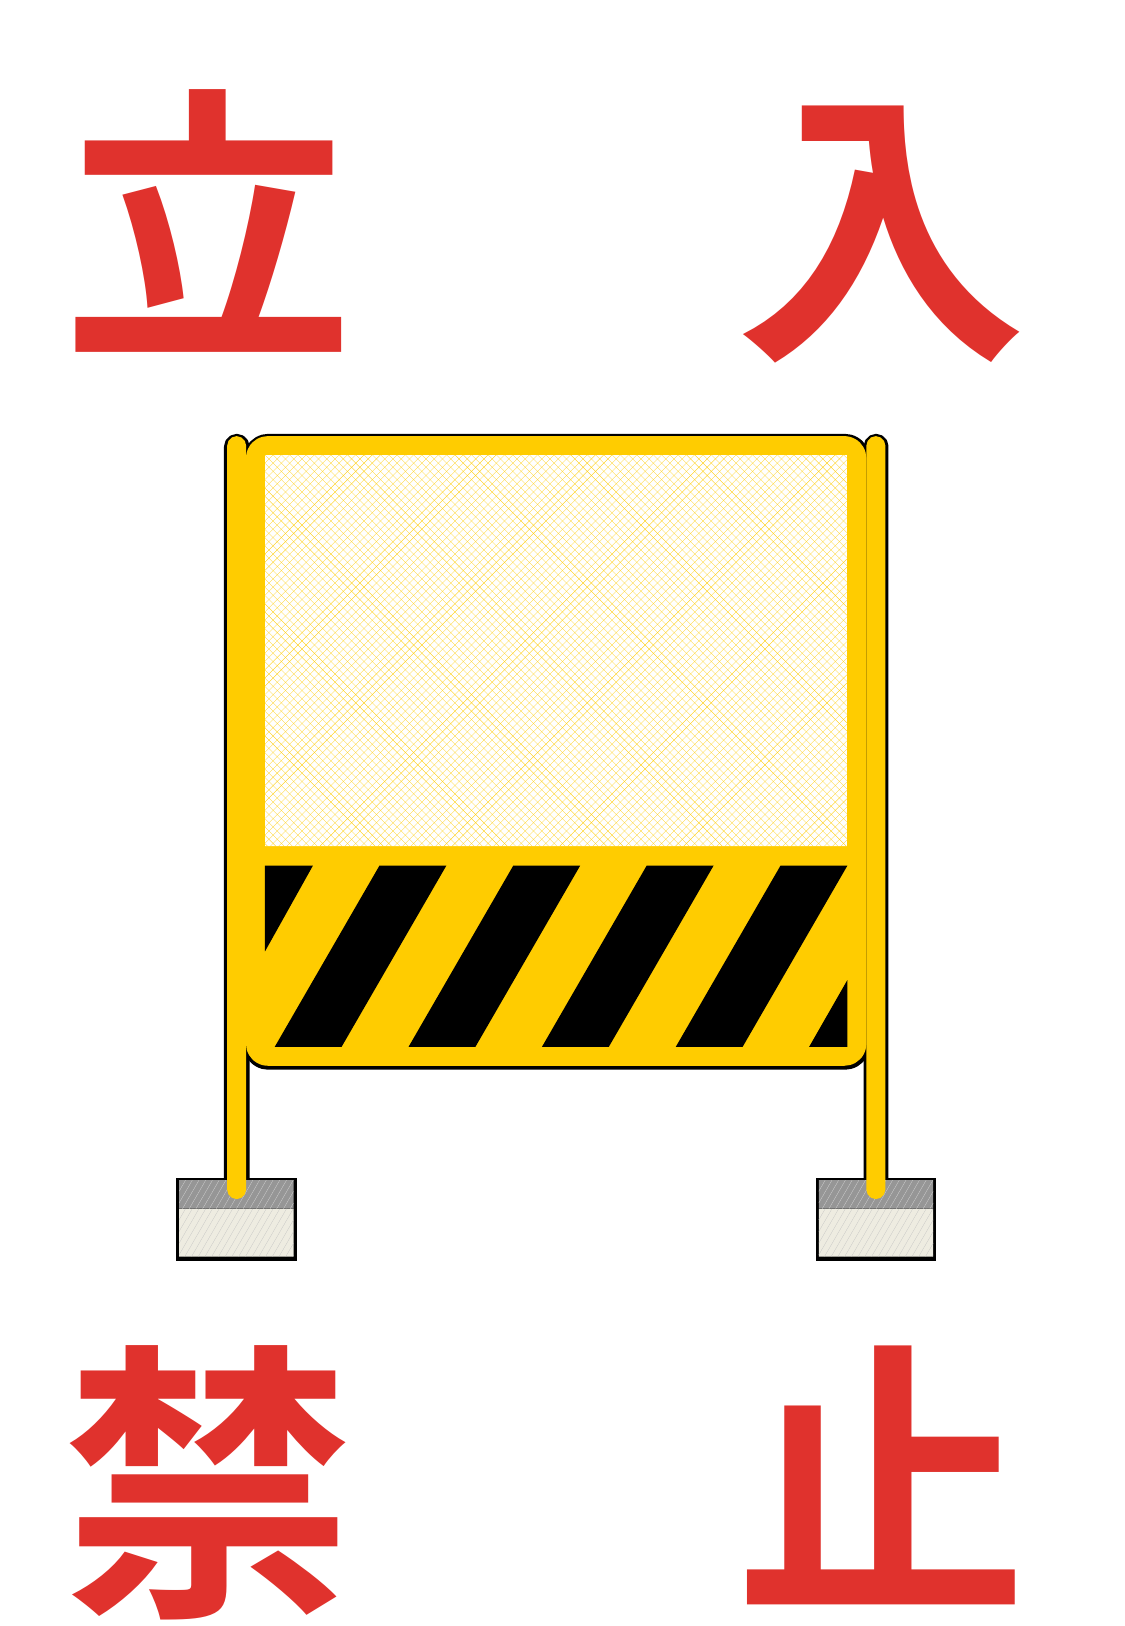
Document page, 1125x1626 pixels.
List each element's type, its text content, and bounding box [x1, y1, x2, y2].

text_box 止 [574, 1294, 1125, 1625]
text_box 禁 [0, 1294, 516, 1625]
text_box 立 [0, 38, 516, 404]
text_box 入 [574, 38, 1125, 404]
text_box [178, 435, 934, 1258]
